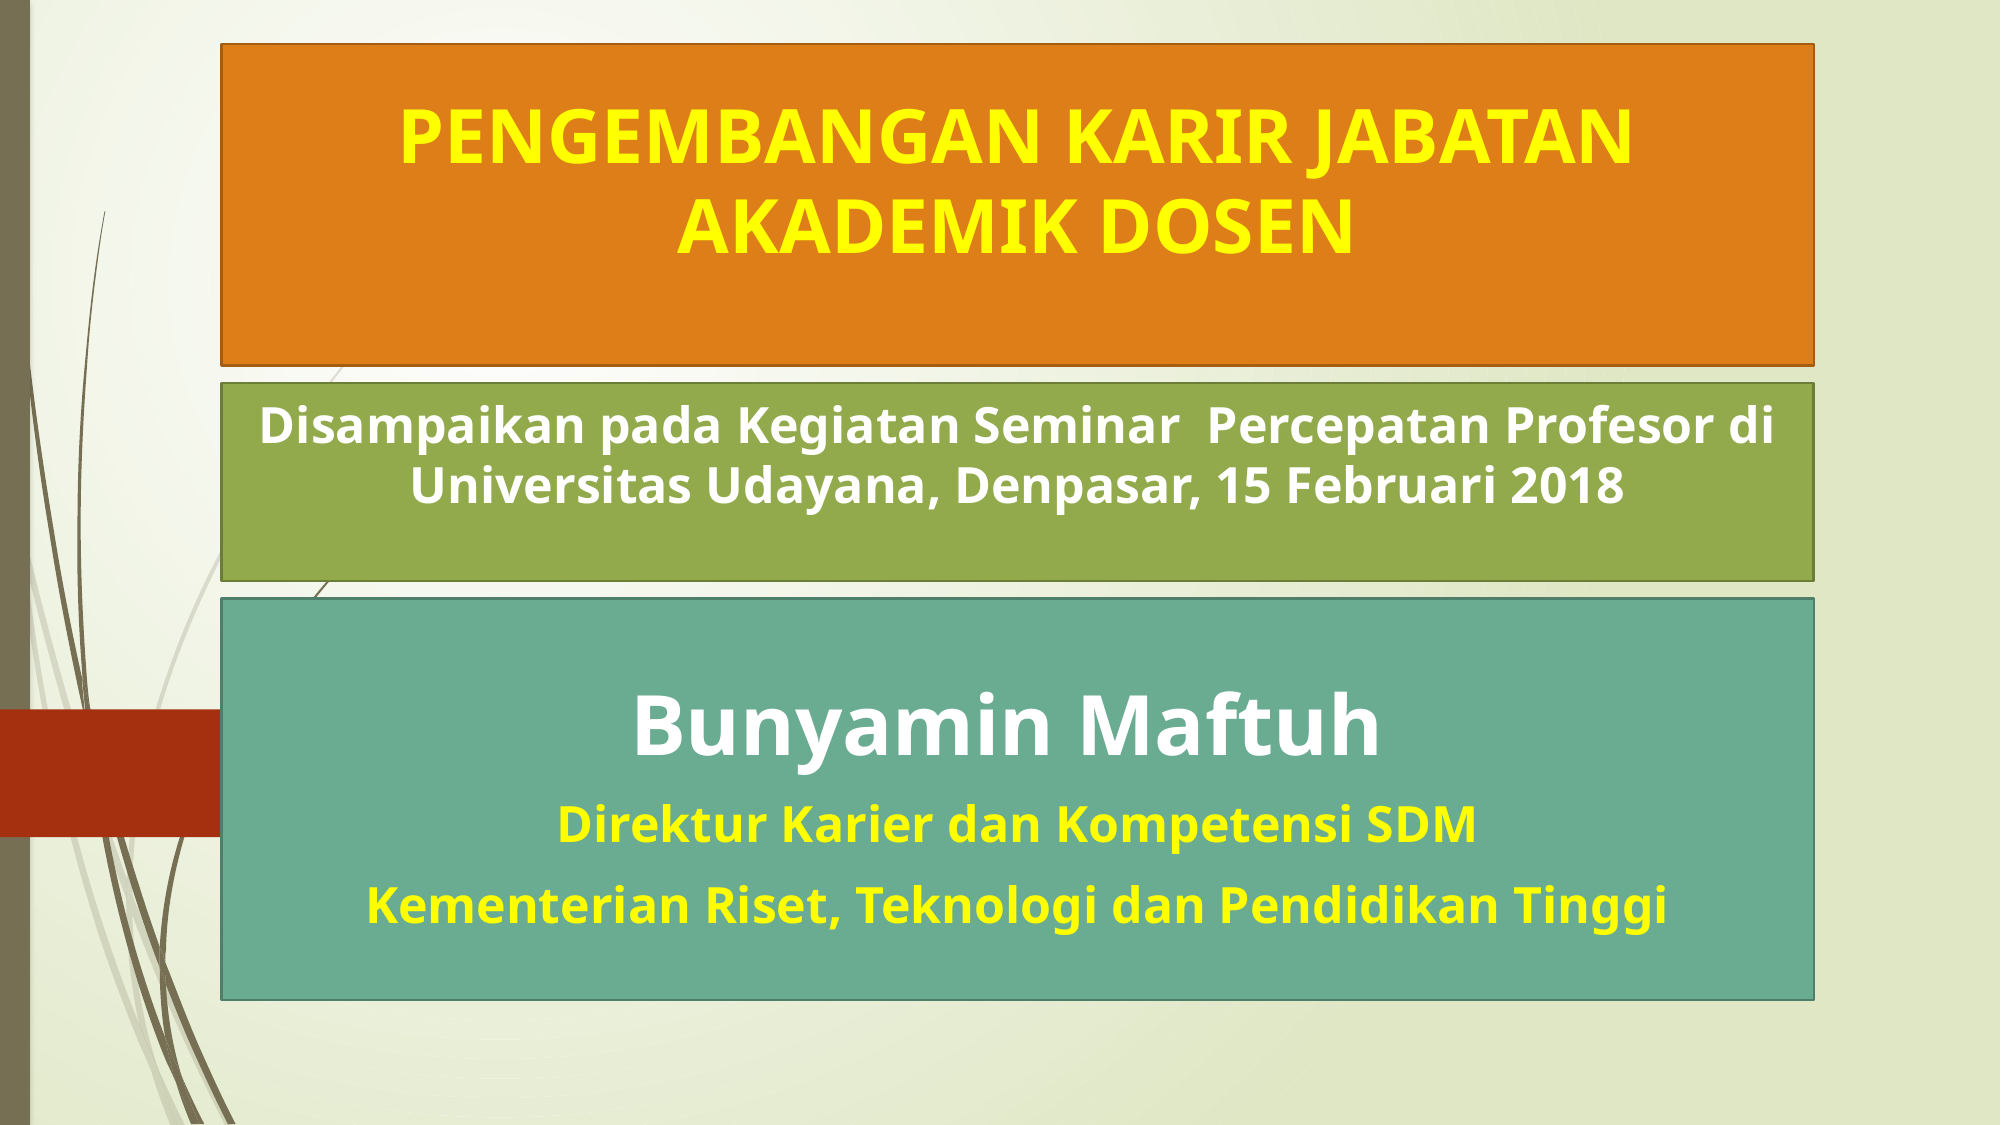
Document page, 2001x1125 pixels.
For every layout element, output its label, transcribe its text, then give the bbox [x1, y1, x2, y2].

text_box Disampaikan pada Kegiatan Seminar Percepatan Profesor di Universitas Udayana, Denpasar, 15 Februari 2018 [220, 382, 1815, 582]
title PENGEMBANGAN KARIR JABATAN AKADEMIK DOSEN [220, 43, 1815, 367]
subtitle Bunyamin Maftuh Direktur Karier dan Kompetensi SDM Kementerian Riset, Teknologi dan Pendidikan Tinggi [220, 597, 1815, 1001]
